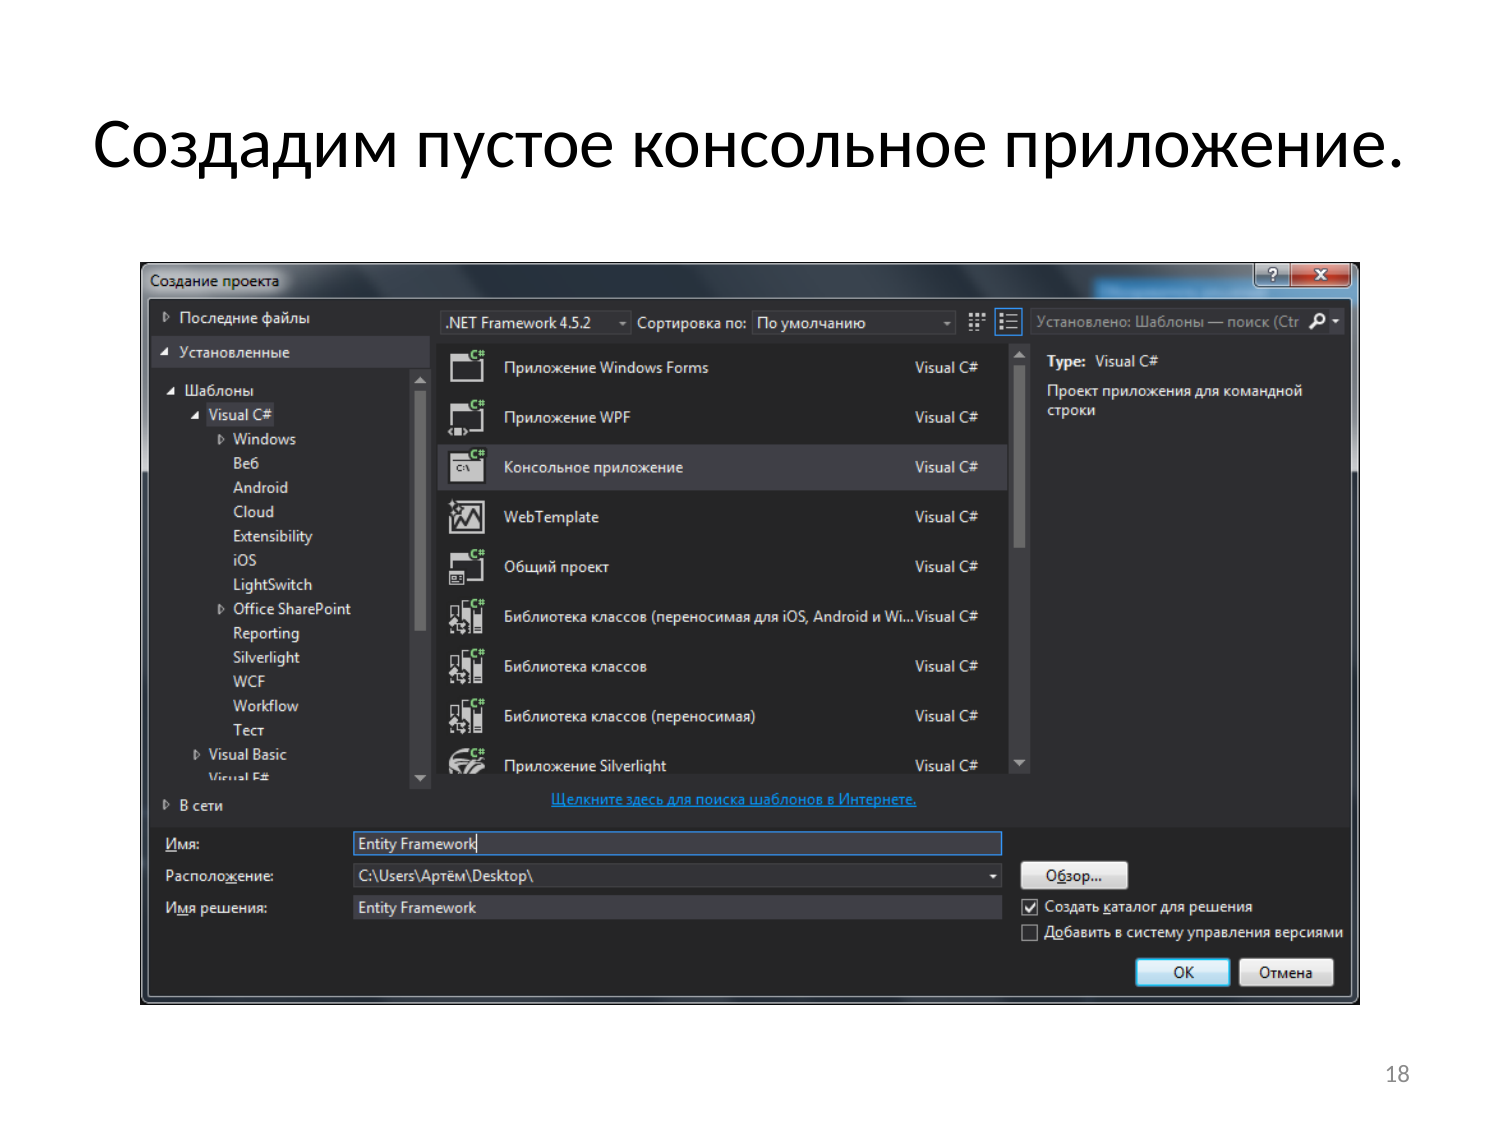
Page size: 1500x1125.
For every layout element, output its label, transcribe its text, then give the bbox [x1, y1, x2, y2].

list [140, 262, 1360, 1006]
title Создадим пустое консольное приложение. [75, 45, 1425, 233]
slide_number 18 [1074, 1042, 1425, 1103]
